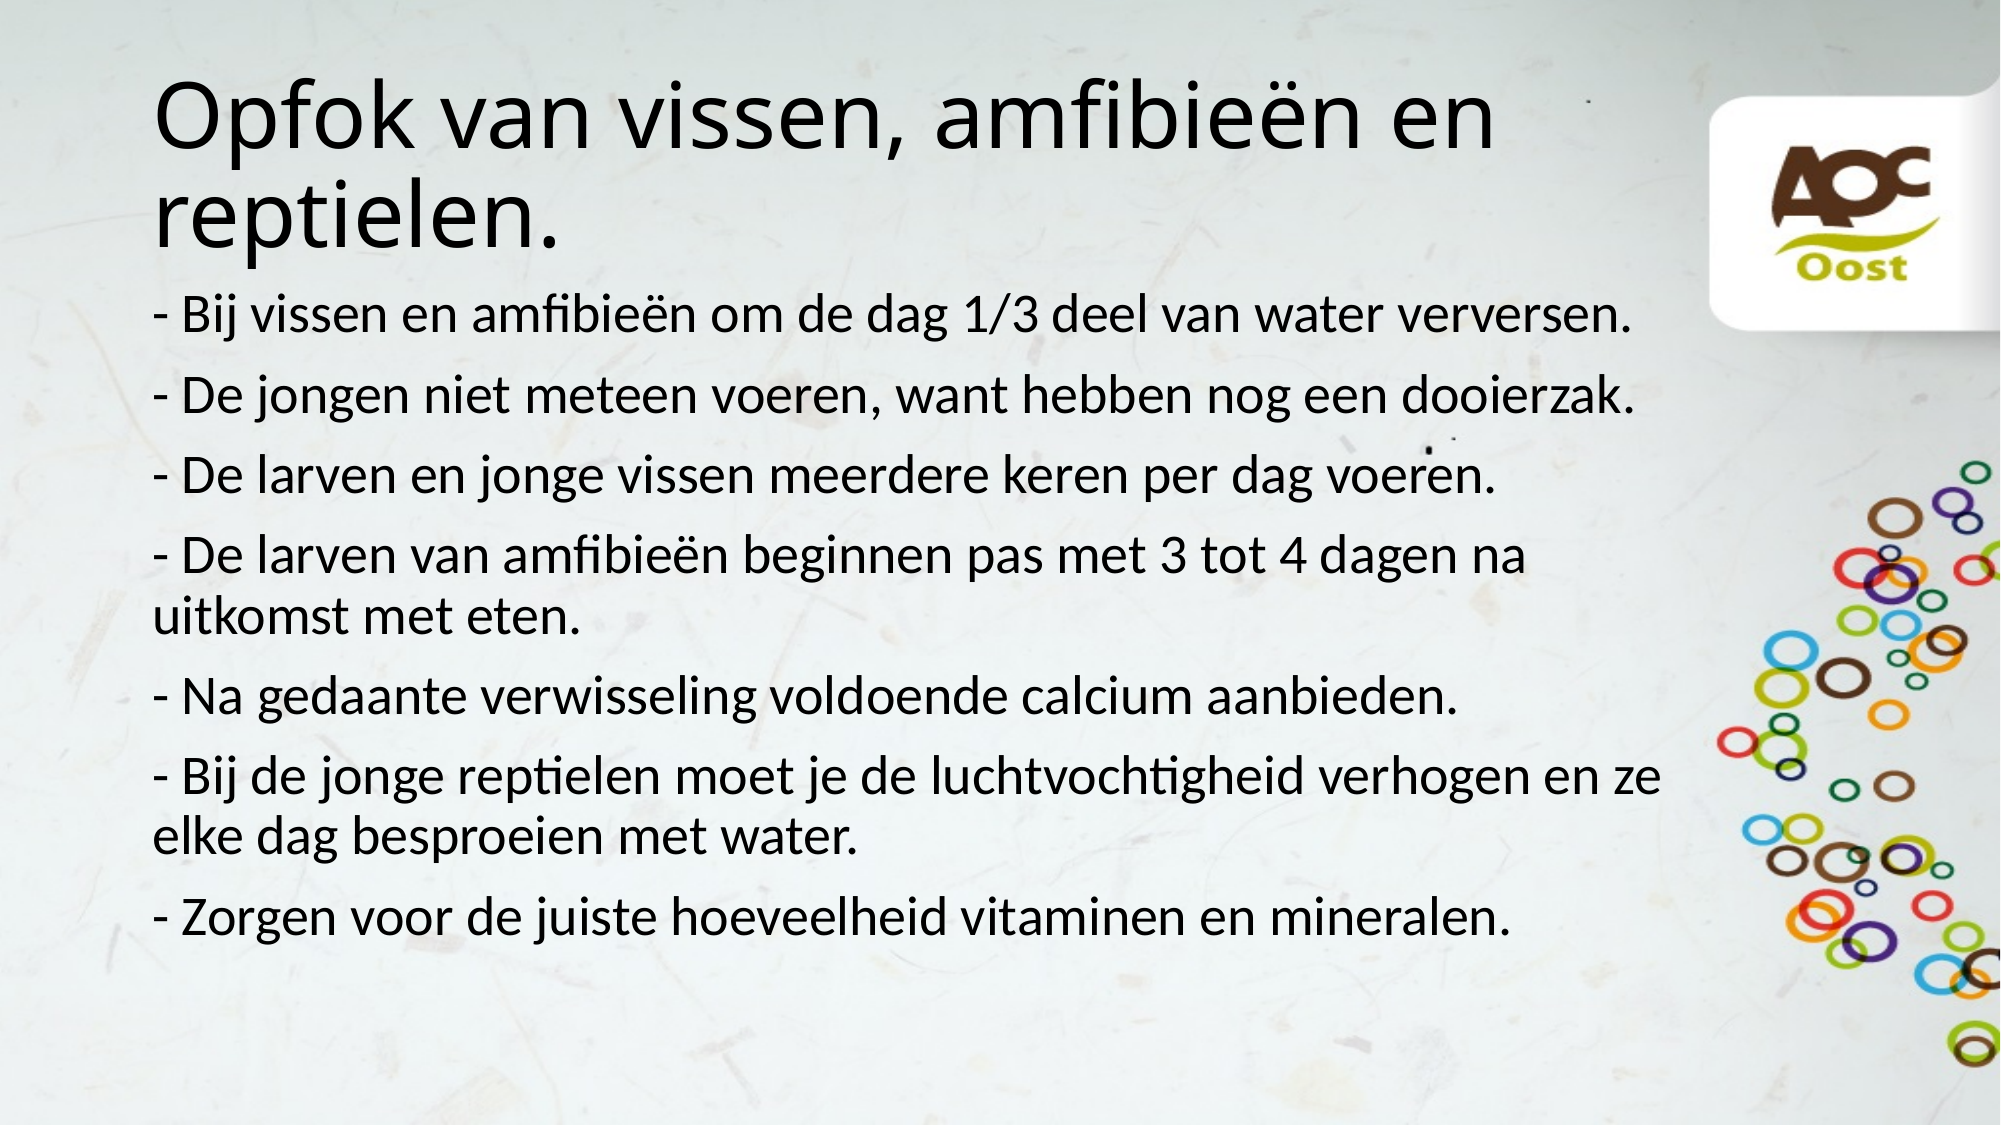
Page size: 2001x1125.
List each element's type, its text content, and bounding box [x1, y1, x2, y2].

list - Bij vissen en amfibieën om de dag 1/3 deel van water verversen. - De jongen niet meteen voeren, want hebben nog een dooierzak. - De larven en jonge vissen meerdere keren per dag voeren. - De larven van amfibieën beginnen pas met 3 tot 4 dagen na uitkomst met eten. - Na gedaante verwisseling voldoende calcium aanbieden. - Bij de jonge reptielen moet je de luchtvochtigheid verhogen en ze elke dag besproeien met water. - Zorgen voor de juiste hoeveelheid vitaminen en mineralen. [137, 277, 1712, 1055]
title Opfok van vissen, amfibieën en reptielen. [137, 59, 1863, 278]
picture [0, 0, 2001, 1125]
